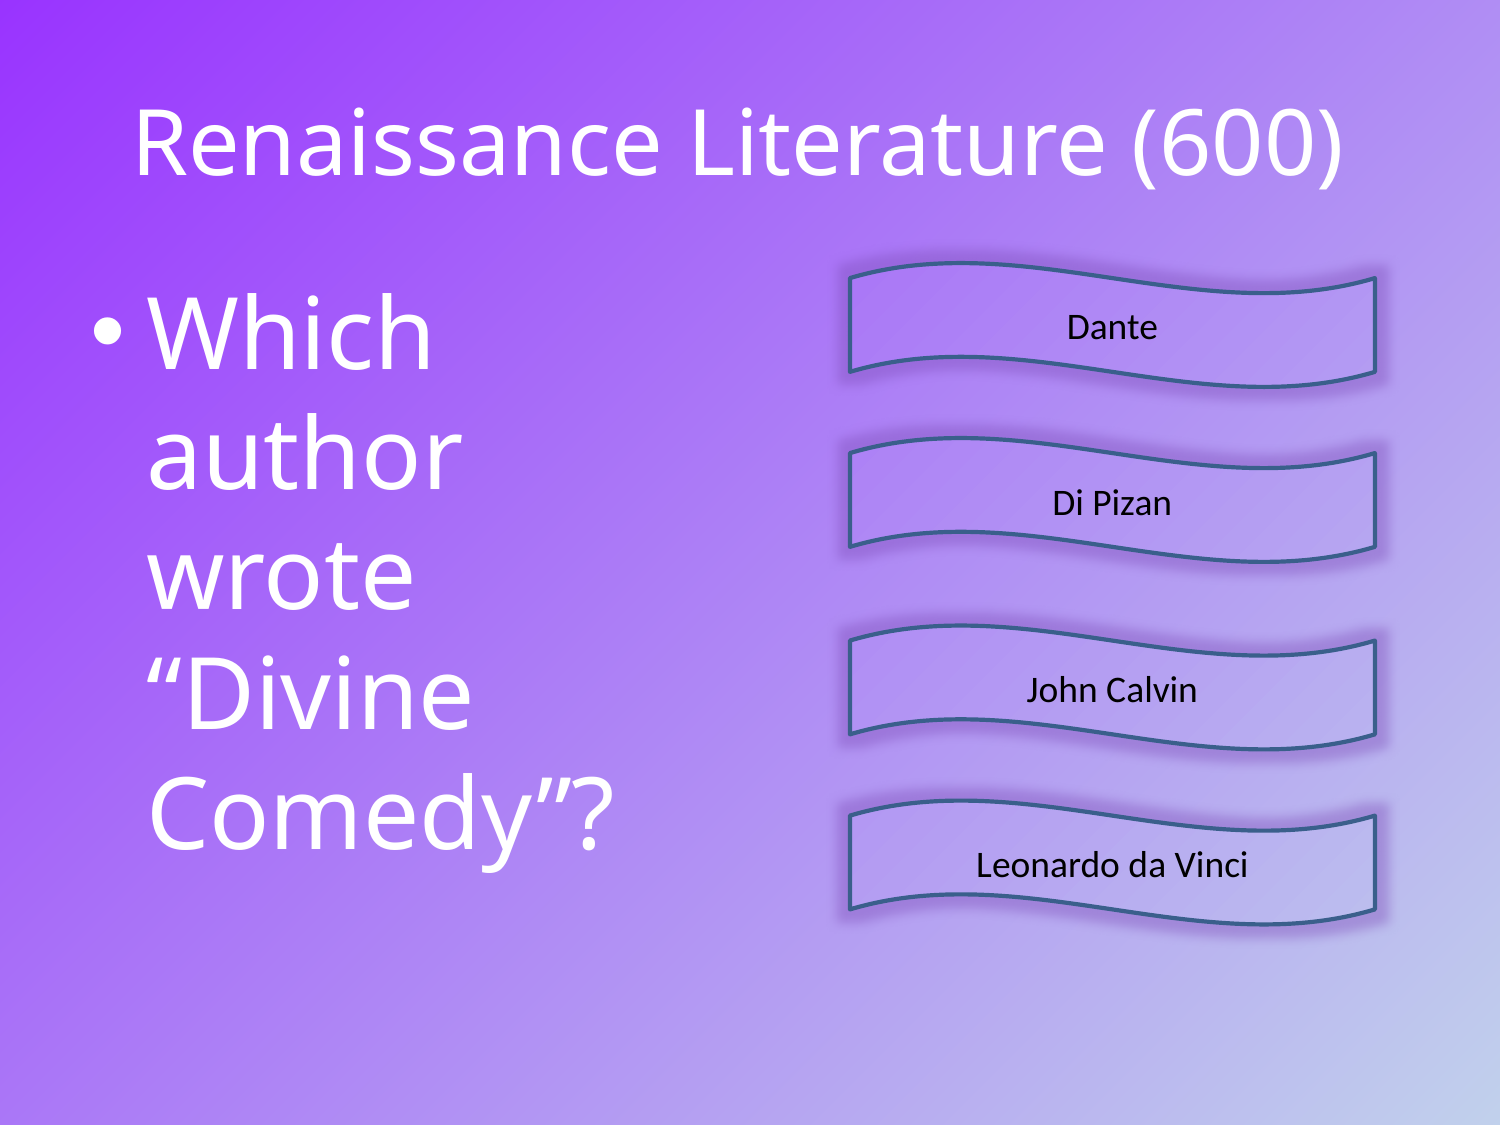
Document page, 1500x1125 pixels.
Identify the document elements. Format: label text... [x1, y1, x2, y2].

text_box Dante [847, 260, 1378, 390]
text_box Leonardo da Vinci [847, 798, 1378, 927]
text_box Di Pizan [847, 435, 1378, 564]
text_box John Calvin [847, 623, 1378, 752]
list Which author wrote “Divine Comedy”? [75, 262, 738, 1005]
title Renaissance Literature (600) [75, 45, 1425, 233]
